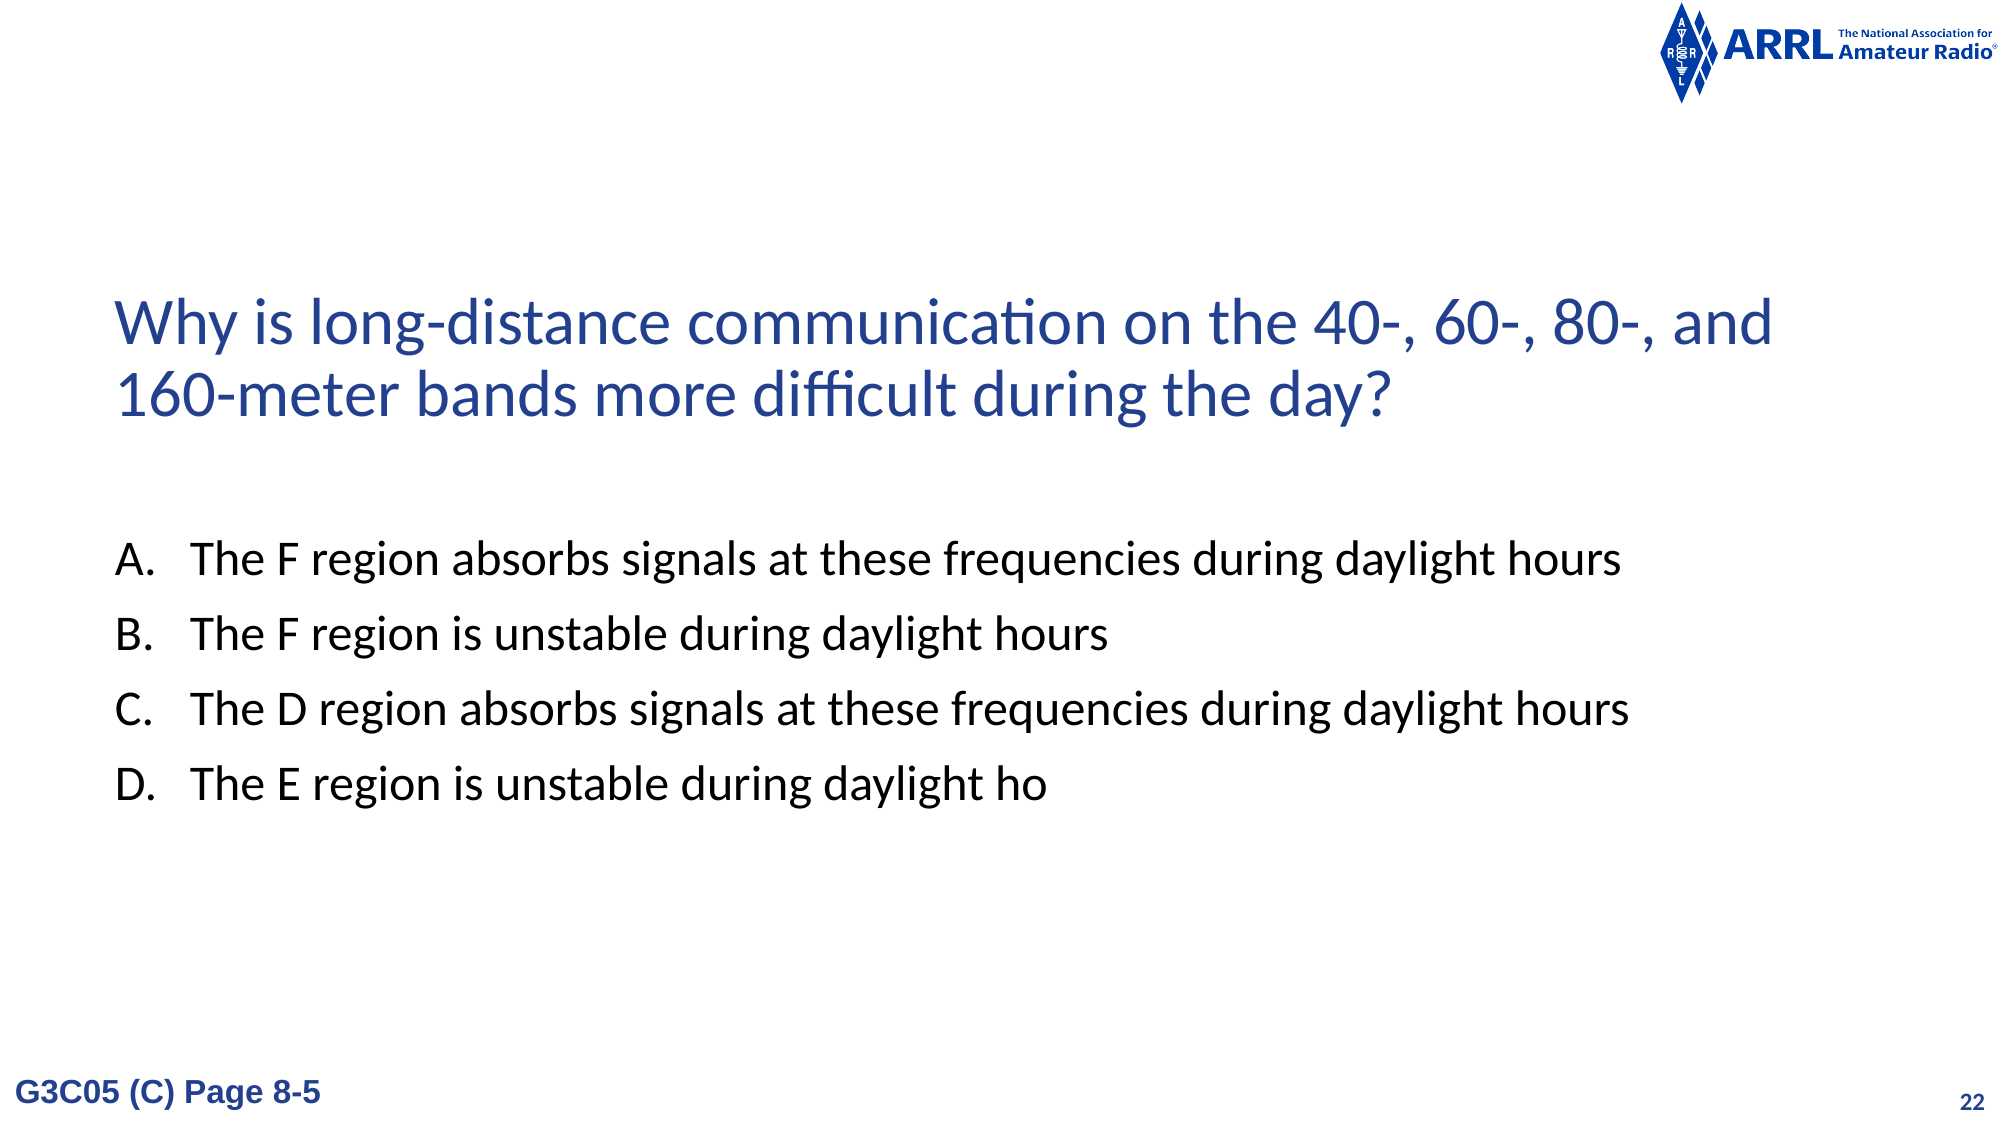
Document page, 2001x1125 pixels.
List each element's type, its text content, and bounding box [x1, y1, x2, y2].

title Why is long-distance communication on the 40-, 60-, 80-, and 160-meter bands more difficult during the day? [99, 249, 1900, 468]
picture [1658, 0, 1999, 106]
list The F region absorbs signals at these frequencies during daylight hours The F region is unstable during daylight hours The D region absorbs signals at these frequencies during daylight hours The E region is unstable during daylight ho [99, 525, 1900, 1005]
text_box G3C05 (C) Page 8-5 [0, 1062, 1313, 1118]
text_box 22 [1875, 1077, 2000, 1123]
